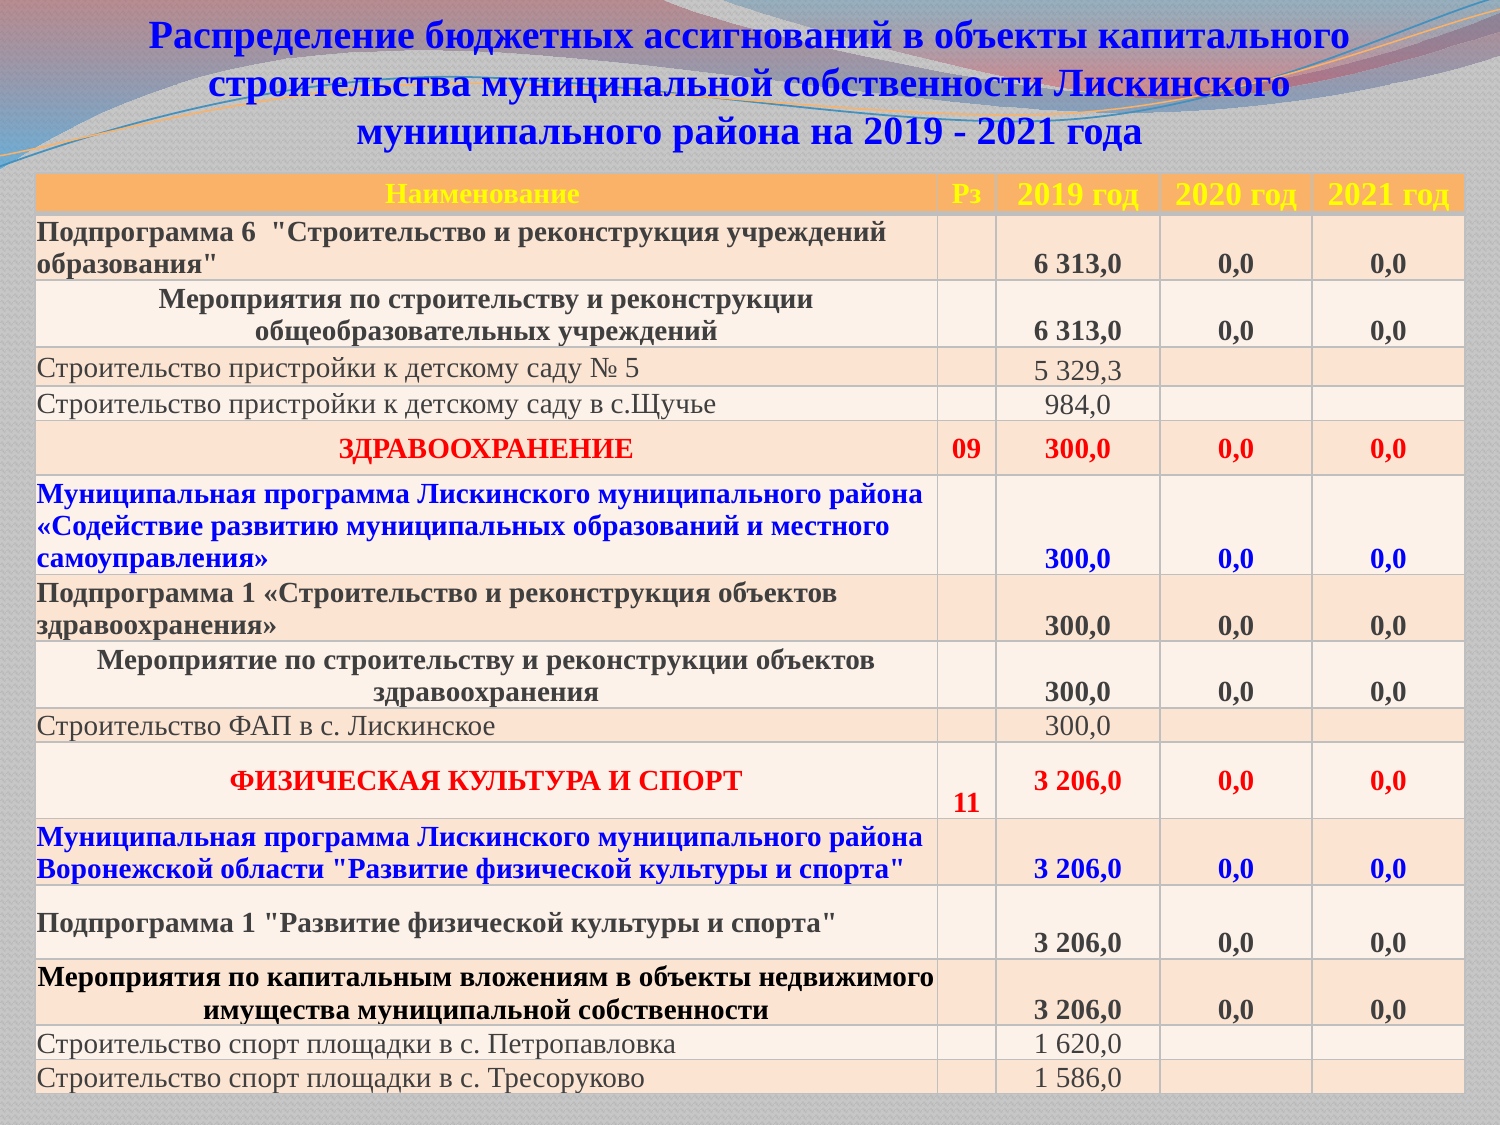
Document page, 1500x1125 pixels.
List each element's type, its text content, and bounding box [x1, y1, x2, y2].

table_cell Муниципальная программа Лискинского муниципального района Воронежской области "Развитие физической культуры и спорта" [36, 819, 937, 884]
table_header 2019 год [997, 174, 1159, 211]
title Распределение бюджетных ассигнований в объекты капитального строительства муниципальной собственности Лискинского муниципального района на 2019 - 2021 года [75, 0, 1425, 153]
table_cell 0,0 [1161, 642, 1311, 707]
table_cell ЗДРАВООХРАНЕНИЕ [36, 421, 937, 474]
table_cell 0,0 [1313, 281, 1464, 346]
table_cell [938, 387, 995, 420]
table_cell [938, 216, 995, 279]
table_cell Мероприятие по строительству и реконструкции объектов здравоохранения [36, 642, 937, 707]
table_cell 0,0 [1161, 960, 1311, 1024]
table_cell [1161, 1060, 1311, 1093]
table_cell 0,0 [1161, 575, 1311, 640]
table_cell 3 206,0 [997, 819, 1159, 884]
table_cell [1161, 387, 1311, 420]
table_cell 0,0 [1161, 743, 1311, 818]
table_cell Строительство пристройки к детскому саду в с.Щучье [36, 387, 937, 420]
table_cell 0,0 [1161, 421, 1311, 474]
table_cell Строительство ФАП в с. Лискинское [36, 709, 937, 741]
table_cell 0,0 [1313, 421, 1464, 474]
table_cell [938, 886, 995, 958]
table_cell 984,0 [997, 387, 1159, 420]
table_cell [1313, 1026, 1464, 1059]
table_cell [1161, 348, 1311, 385]
table_cell Строительство спорт площадки в с. Петропавловка [36, 1026, 937, 1059]
table_cell Строительство пристройки к детскому саду № 5 [36, 348, 937, 385]
table_cell 0,0 [1313, 960, 1464, 1024]
table_cell Мероприятия по строительству и реконструкции общеобразовательных учреждений [36, 281, 937, 346]
table_cell [938, 281, 995, 346]
table_cell Мероприятия по капитальным вложениям в объекты недвижимого имущества муниципальной собственности [36, 960, 937, 1024]
table_cell 0,0 [1161, 886, 1311, 958]
table_cell [938, 575, 995, 640]
table_cell [938, 960, 995, 1024]
table_cell 0,0 [1313, 216, 1464, 279]
table_cell [938, 709, 995, 741]
table_cell [1161, 1026, 1311, 1059]
table_cell 300,0 [997, 709, 1159, 741]
table_cell 3 206,0 [997, 886, 1159, 958]
table_cell 300,0 [997, 476, 1159, 574]
table_cell Строительство спорт площадки в с. Тресоруково [36, 1060, 937, 1093]
table_cell 5 329,3 [997, 348, 1159, 385]
table_header 2020 год [1161, 174, 1311, 211]
table_cell 0,0 [1161, 281, 1311, 346]
table_cell Муниципальная программа Лискинского муниципального района «Содействие развитию муниципальных образований и местного самоуправления» [36, 476, 937, 574]
table_cell 3 206,0 [997, 960, 1159, 1024]
table_cell 6 313,0 [997, 216, 1159, 279]
table_cell [938, 1026, 995, 1059]
table_cell [1313, 348, 1464, 385]
table_cell 1 620,0 [997, 1026, 1159, 1059]
table_cell [1313, 709, 1464, 741]
table_cell [1313, 387, 1464, 420]
table_cell 0,0 [1161, 476, 1311, 574]
table_cell 0,0 [1313, 476, 1464, 574]
table_cell 300,0 [997, 575, 1159, 640]
table_cell 0,0 [1313, 743, 1464, 818]
table_header Рз [938, 174, 995, 211]
table_cell 0,0 [1313, 575, 1464, 640]
table_cell 3 206,0 [997, 743, 1159, 818]
table_header 2021 год [1313, 174, 1464, 211]
table_cell [938, 819, 995, 884]
table_cell [938, 642, 995, 707]
table_cell 0,0 [1161, 819, 1311, 884]
table_cell 11 [938, 743, 995, 818]
table_cell 0,0 [1313, 819, 1464, 884]
table_cell [1313, 1060, 1464, 1093]
table_cell Подпрограмма 1 «Строительство и реконструкция объектов здравоохранения» [36, 575, 937, 640]
table_cell 300,0 [997, 421, 1159, 474]
table_cell 09 [938, 421, 995, 474]
table_cell 0,0 [1161, 216, 1311, 279]
table_cell Подпрограмма 6 "Строительство и реконструкция учреждений образования" [36, 216, 937, 279]
table_cell 300,0 [997, 642, 1159, 707]
table_cell 0,0 [1313, 886, 1464, 958]
table_cell 6 313,0 [997, 281, 1159, 346]
table_cell [938, 1060, 995, 1093]
table_cell 0,0 [1313, 642, 1464, 707]
table_cell Подпрограмма 1 "Развитие физической культуры и спорта" [36, 886, 937, 958]
table_cell [938, 348, 995, 385]
table_cell [1161, 709, 1311, 741]
table_header Наименование [36, 174, 937, 211]
table_cell 1 586,0 [997, 1060, 1159, 1093]
table_cell [938, 476, 995, 574]
table_cell ФИЗИЧЕСКАЯ КУЛЬТУРА И СПОРТ [36, 743, 937, 818]
